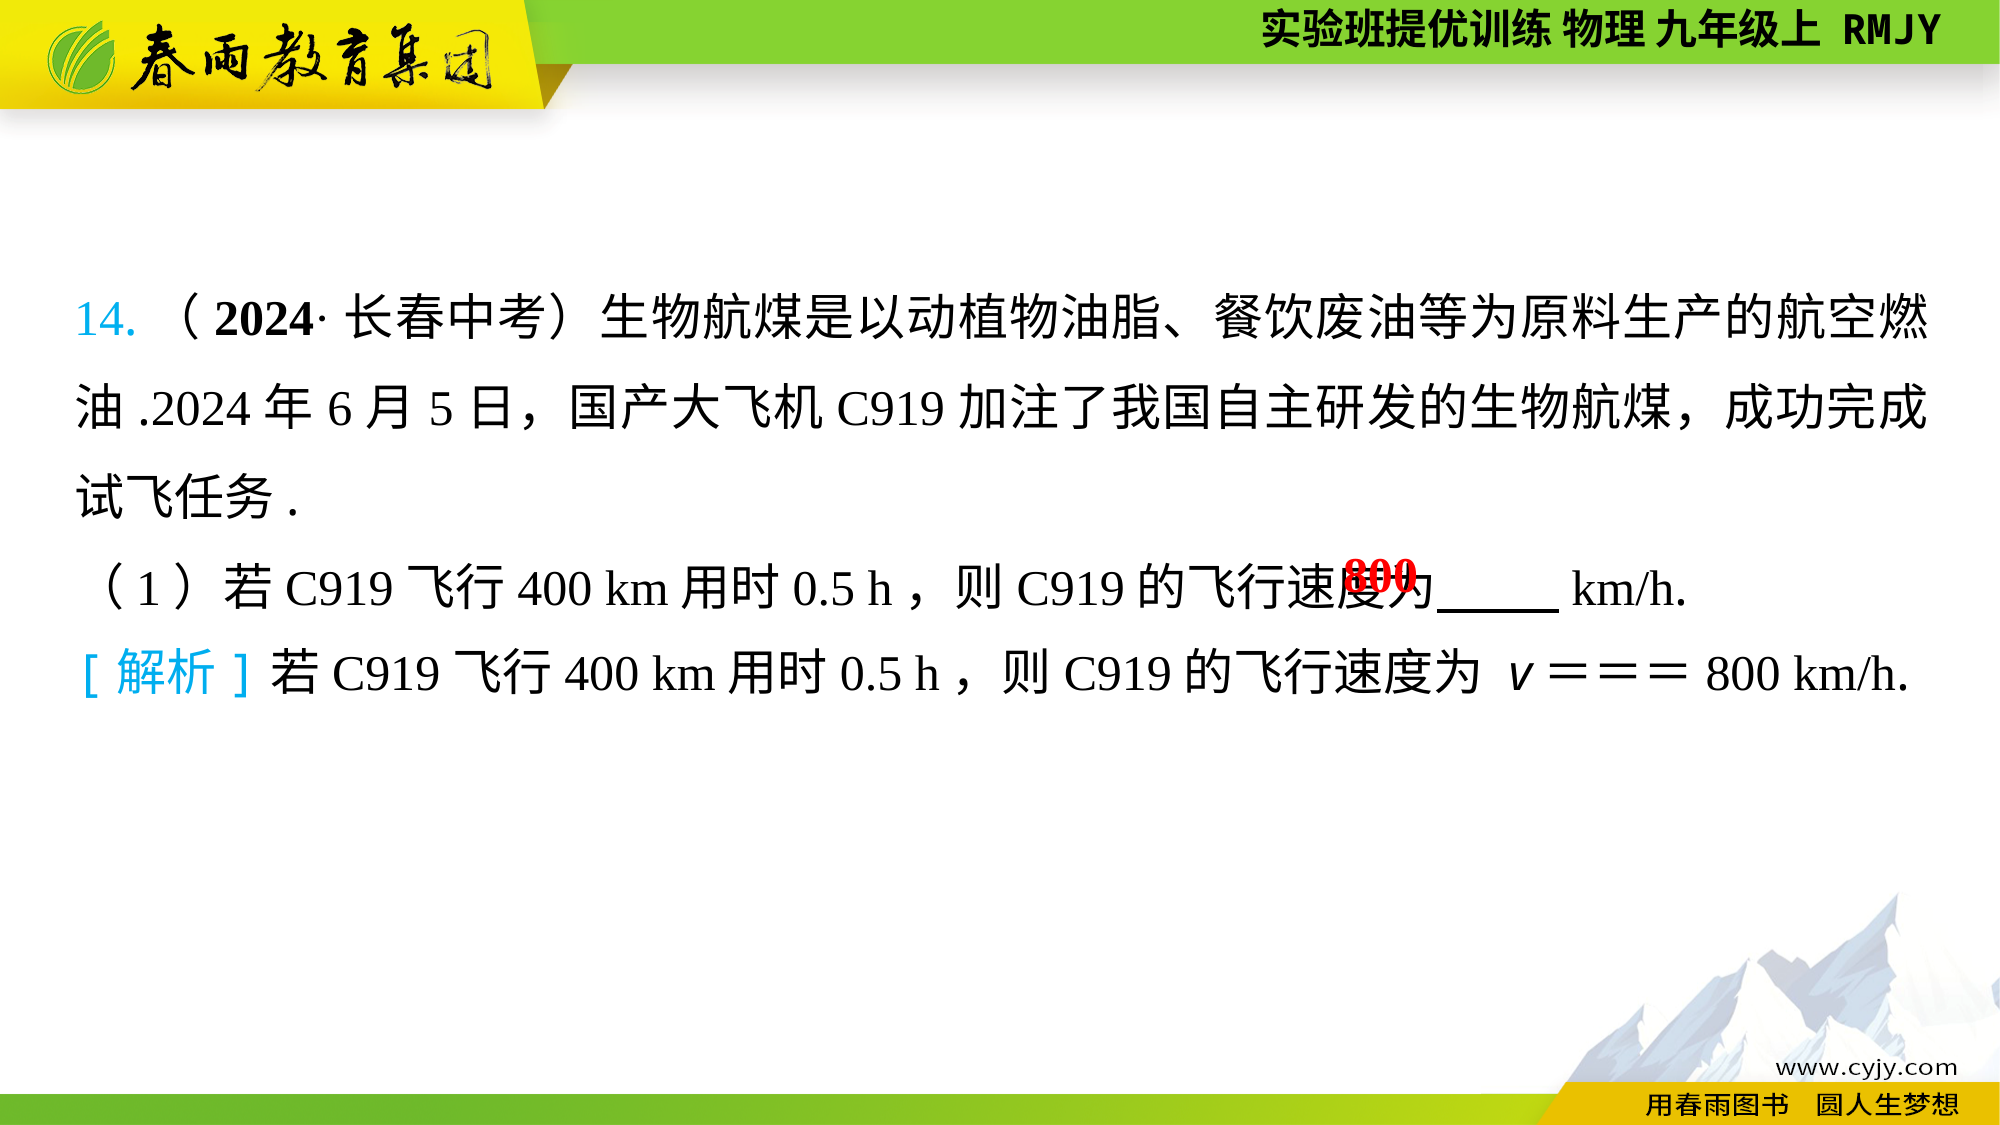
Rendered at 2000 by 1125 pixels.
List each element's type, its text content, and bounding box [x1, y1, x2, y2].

text_box 800 [1328, 535, 1434, 611]
list 14.（2024·长春中考）生物航煤是以动植物油脂、餐饮废油等为原料生产的航空燃油.2024年6月5日，国产大飞机C919加注了我国自主研发的生物航煤，成功完成试飞任务. （1）若C919飞行400 km用时0.5 h，则C919的飞行速度为 km/h. [59, 248, 1944, 627]
picture [0, 0, 2000, 1125]
